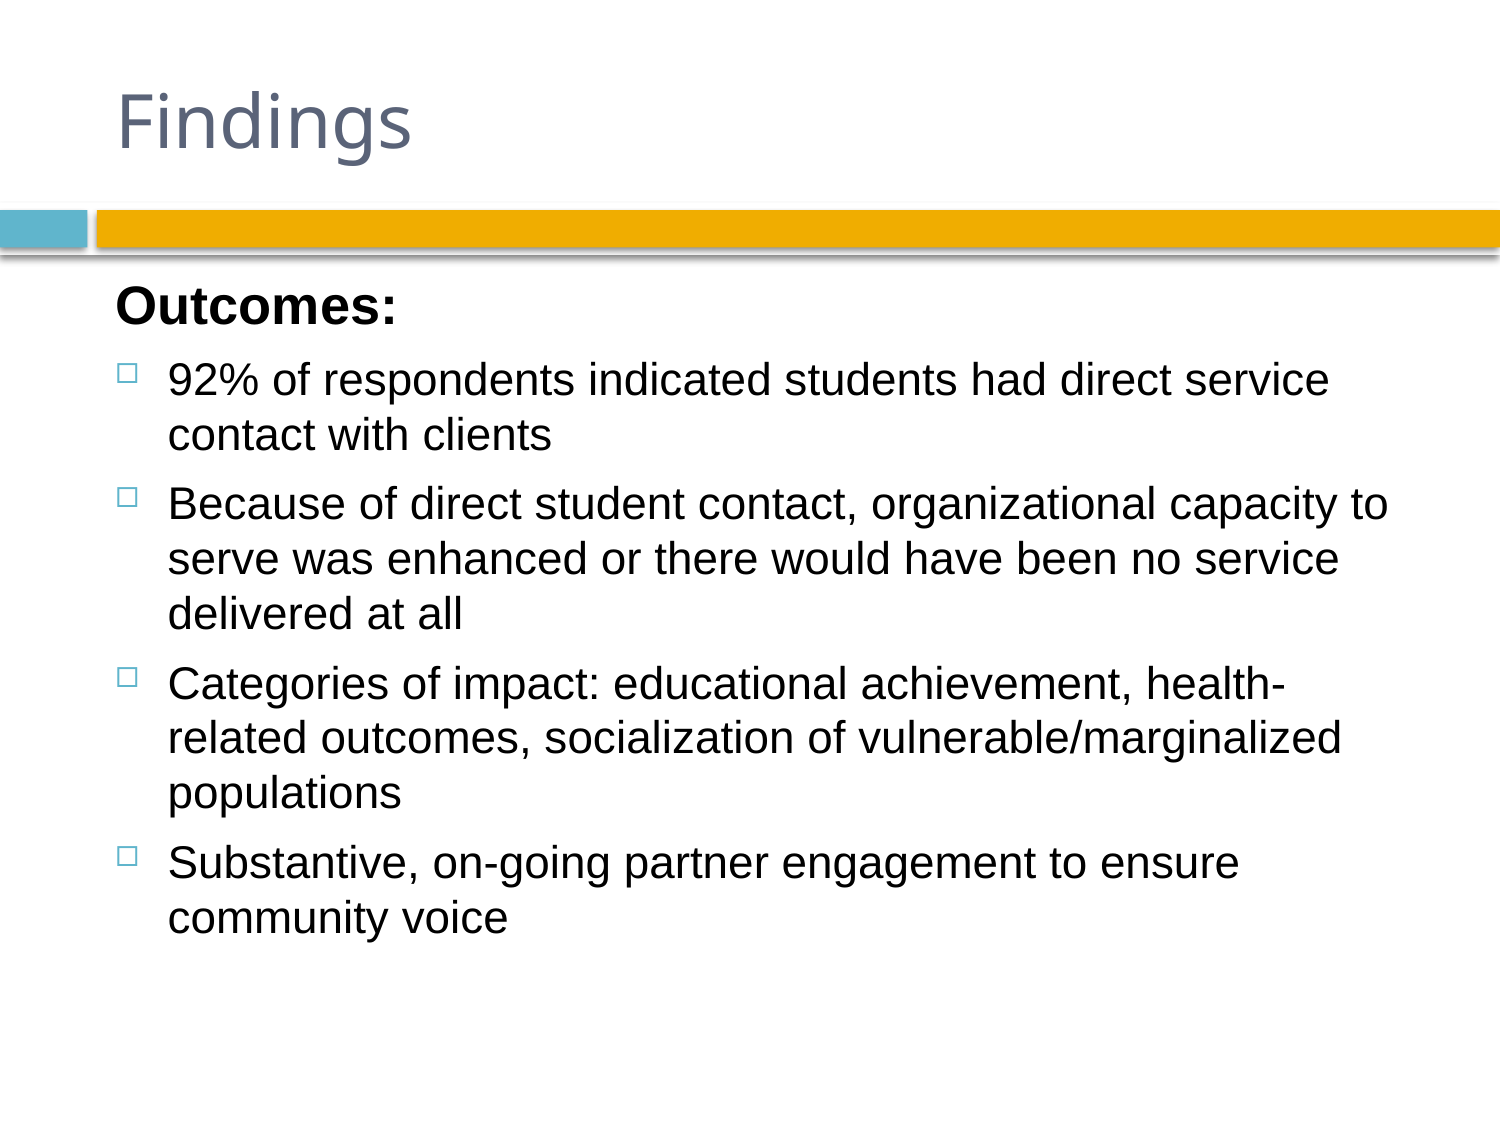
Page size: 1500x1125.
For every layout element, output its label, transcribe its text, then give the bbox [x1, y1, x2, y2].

title Findings [100, 37, 1438, 200]
list Outcomes: 92% of respondents indicated students had direct service contact with clients Because of direct student contact, organizational capacity to serve was enhanced or there would have been no service delivered at all Categories of impact: educational achievement, health-related outcomes, socialization of vulnerable/marginalized populations Substantive, on-going partner engagement to ensure community voice [100, 262, 1438, 1000]
